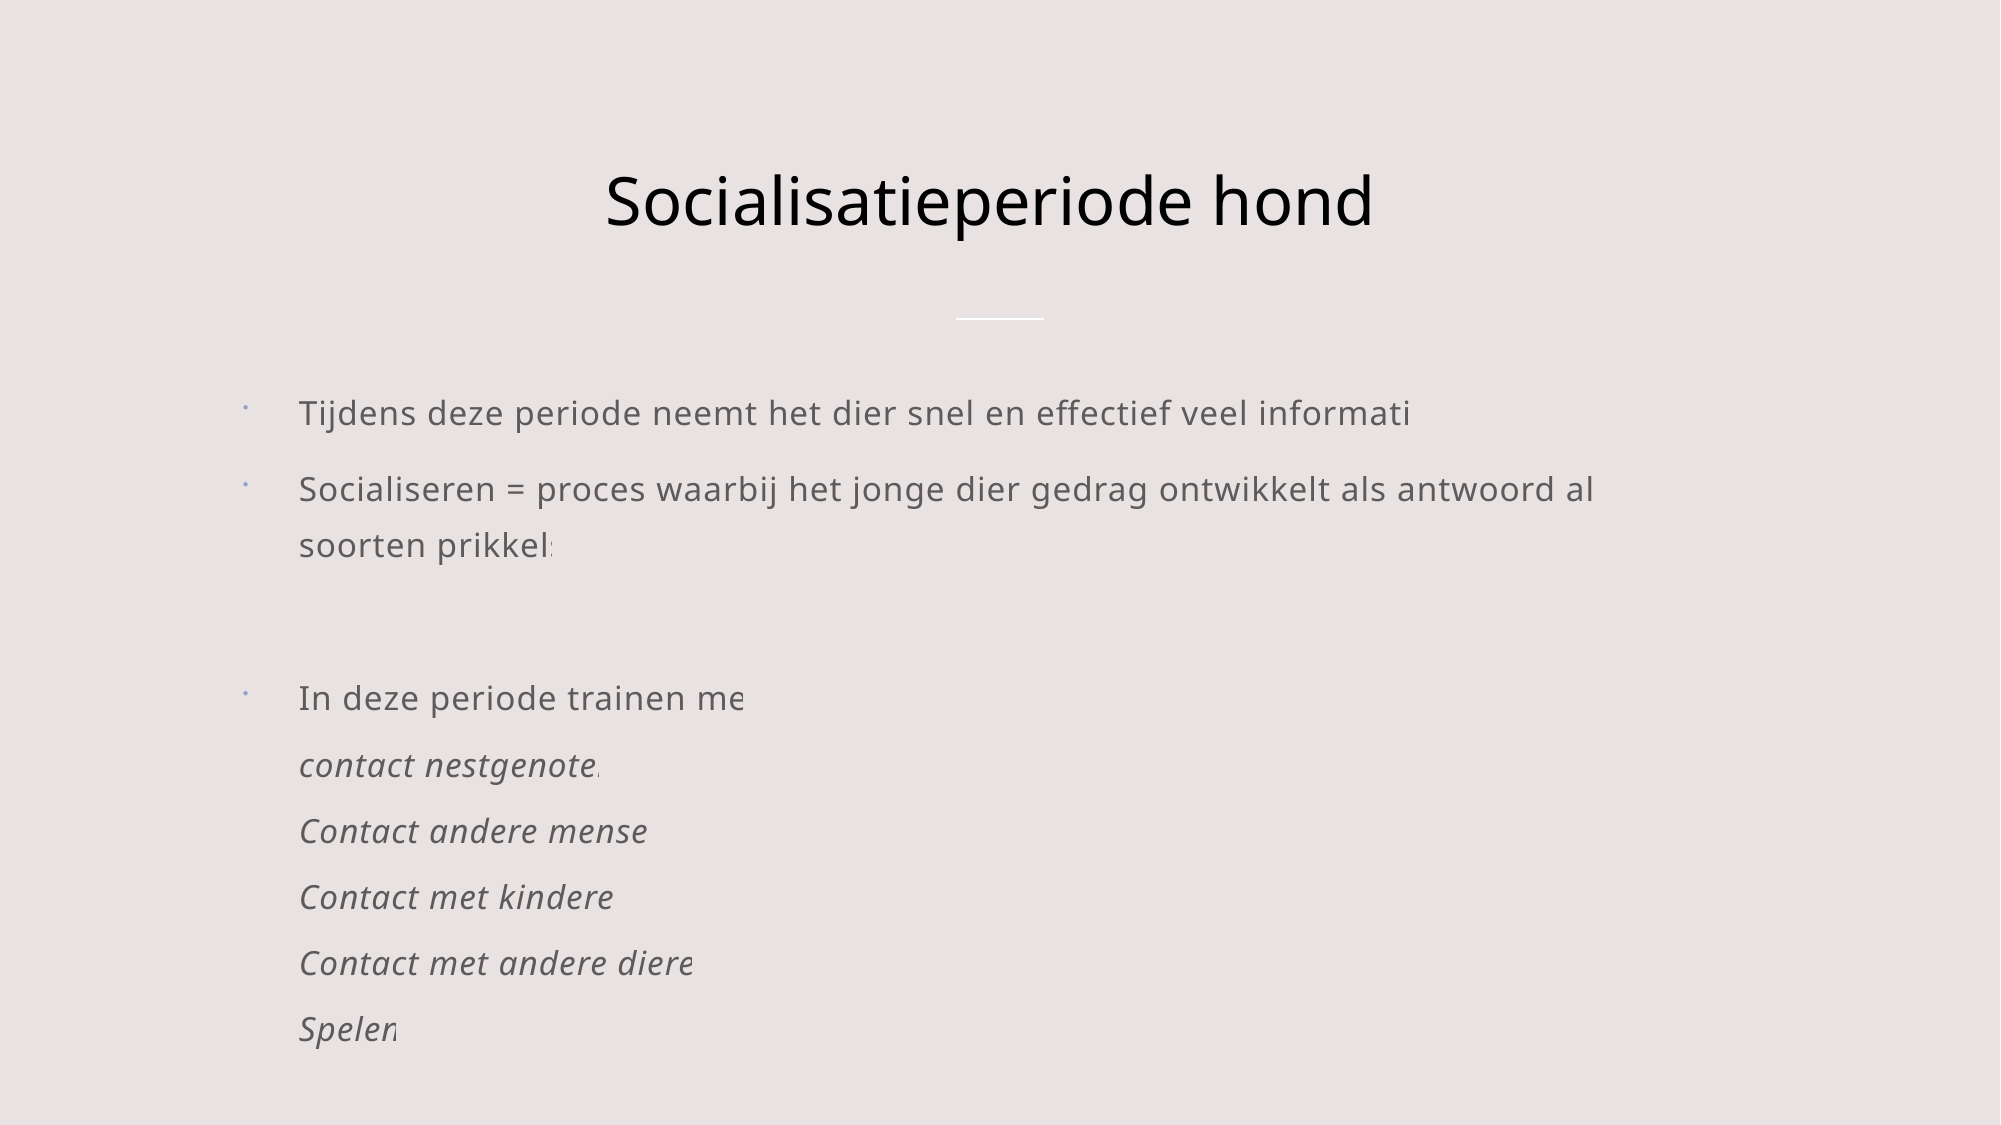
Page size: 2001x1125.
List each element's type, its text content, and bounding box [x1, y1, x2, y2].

title Socialisatieperiode hond [450, 70, 1550, 247]
list Tijdens deze periode neemt het dier snel en effectief veel informatie op Socialiseren = proces waarbij het jonge dier gedrag ontwikkelt als antwoord allerlei soorten prikkels In deze periode trainen met: contact nestgenoten Contact andere mensen Contact met kinderen Contact met andere dieren Spelen [225, 368, 1737, 1125]
